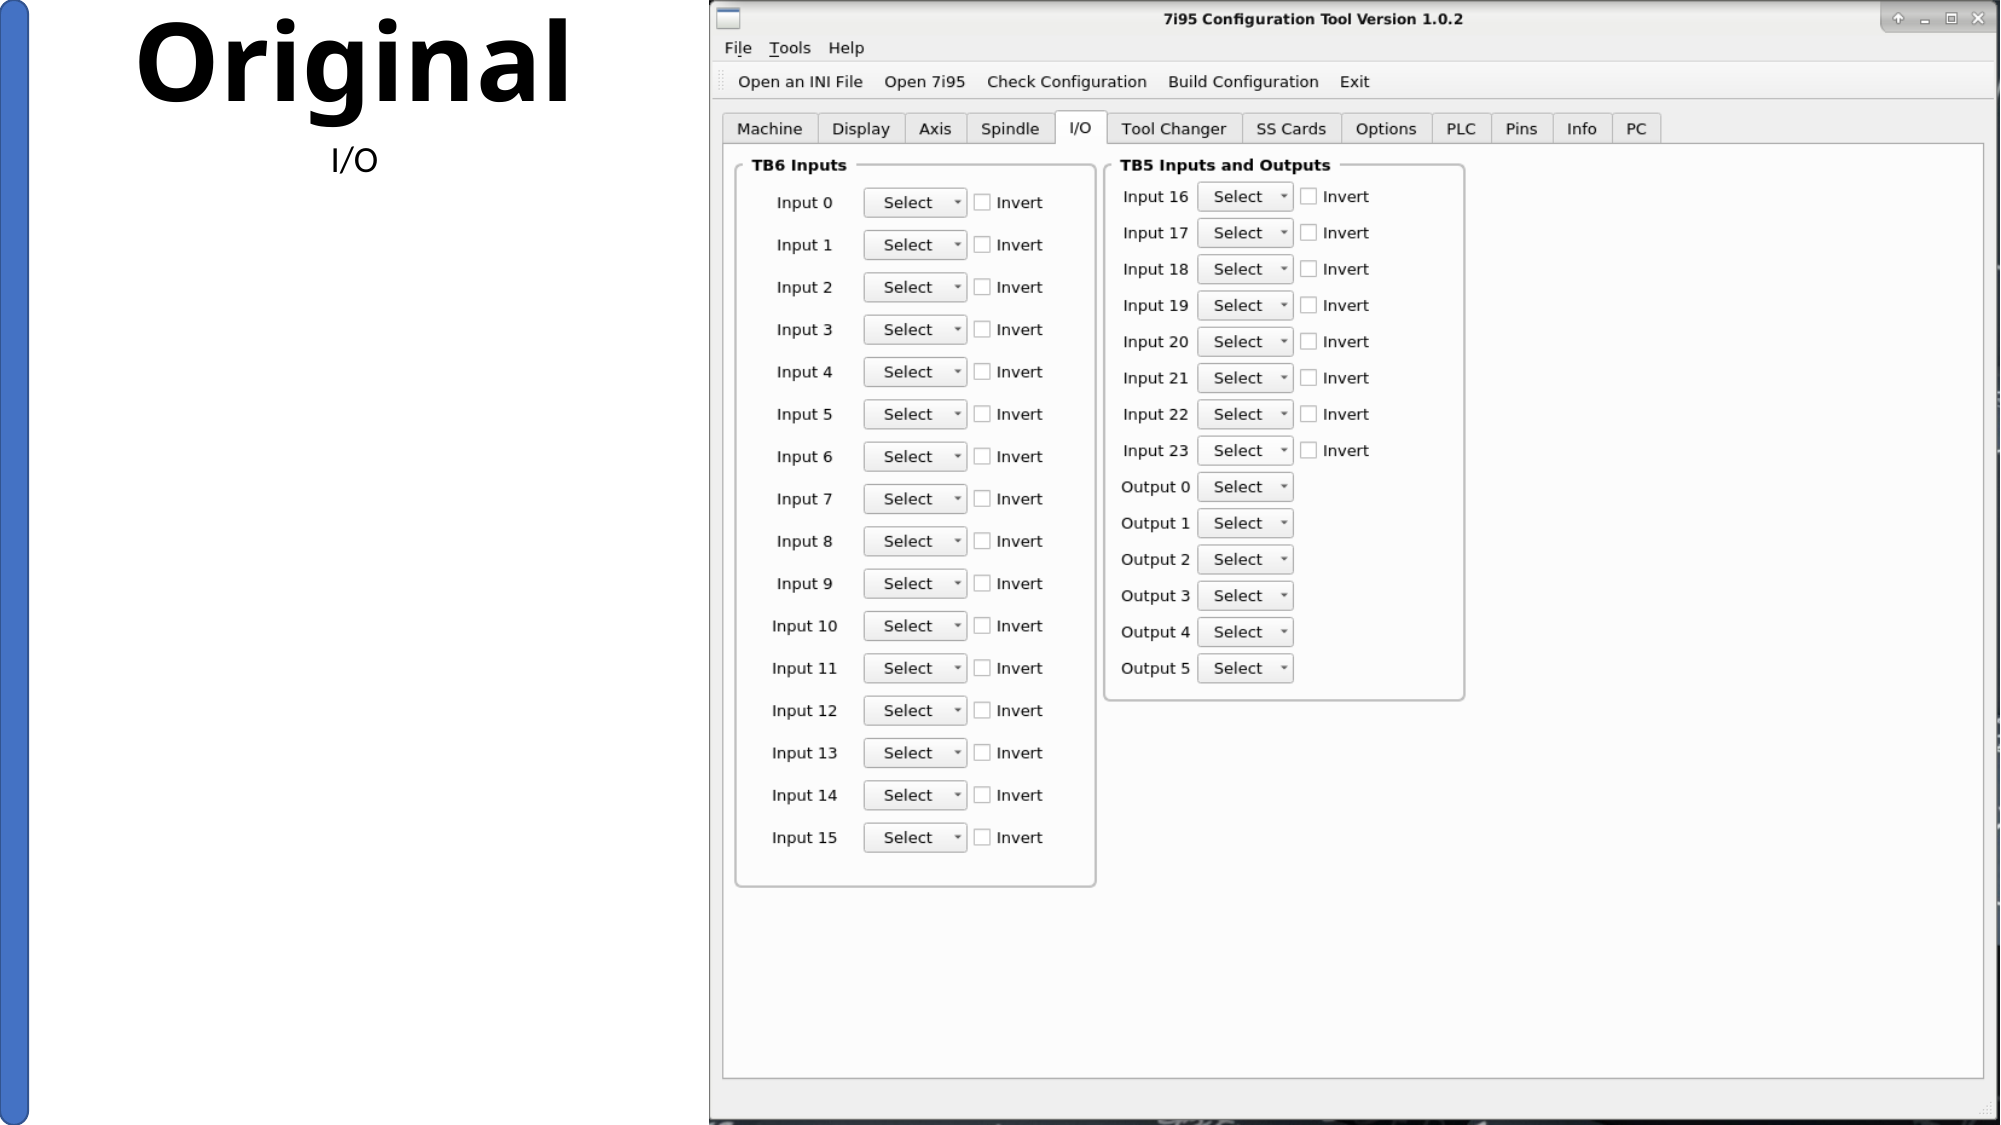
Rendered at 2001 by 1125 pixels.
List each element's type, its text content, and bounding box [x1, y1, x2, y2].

subtitle I/O [30, 132, 709, 189]
picture [709, 0, 2000, 1125]
text_box [0, 0, 30, 1125]
title Original [22, 0, 709, 132]
